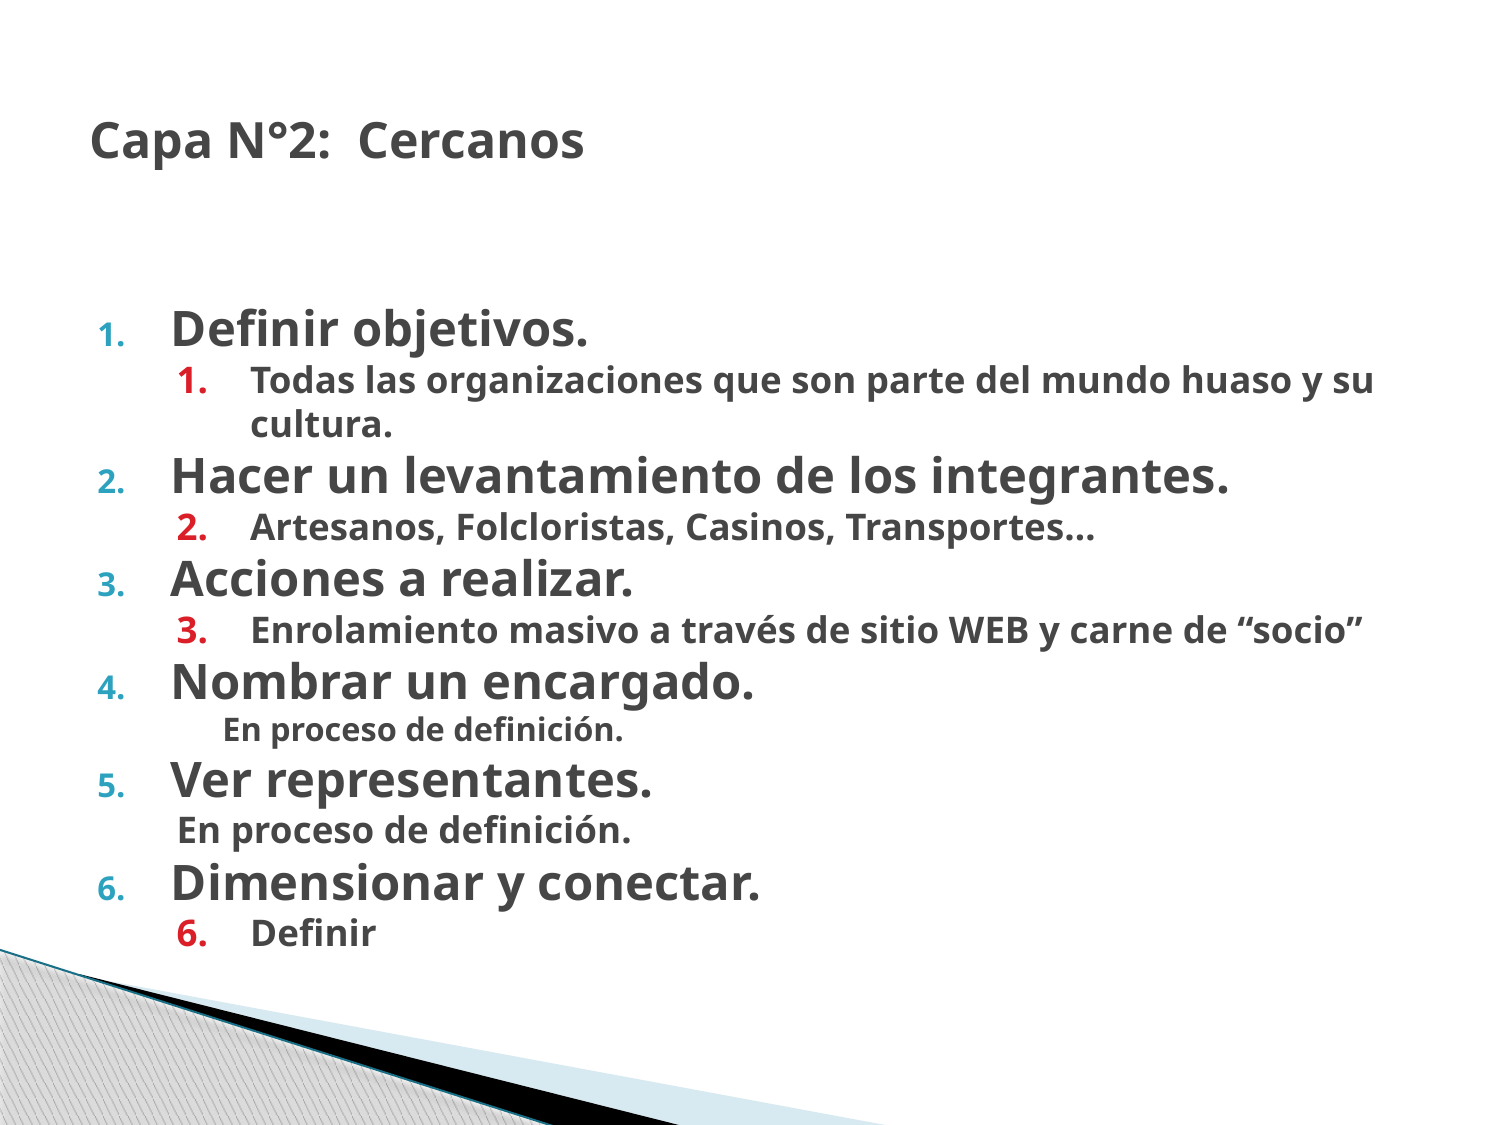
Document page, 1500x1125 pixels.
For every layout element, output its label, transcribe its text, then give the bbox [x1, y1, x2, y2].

title Capa N°2: Cercanos [75, 45, 1425, 231]
list Definir objetivos. Todas las organizaciones que son parte del mundo huaso y su cultura. Hacer un levantamiento de los integrantes. Artesanos, Folcloristas, Casinos, Transportes… Acciones a realizar. Enrolamiento masivo a través de sitio WEB y carne de “socio” Nombrar un encargado. En proceso de definición. Ver representantes. En proceso de definición. Dimensionar y conectar. Definir [64, 231, 1471, 965]
